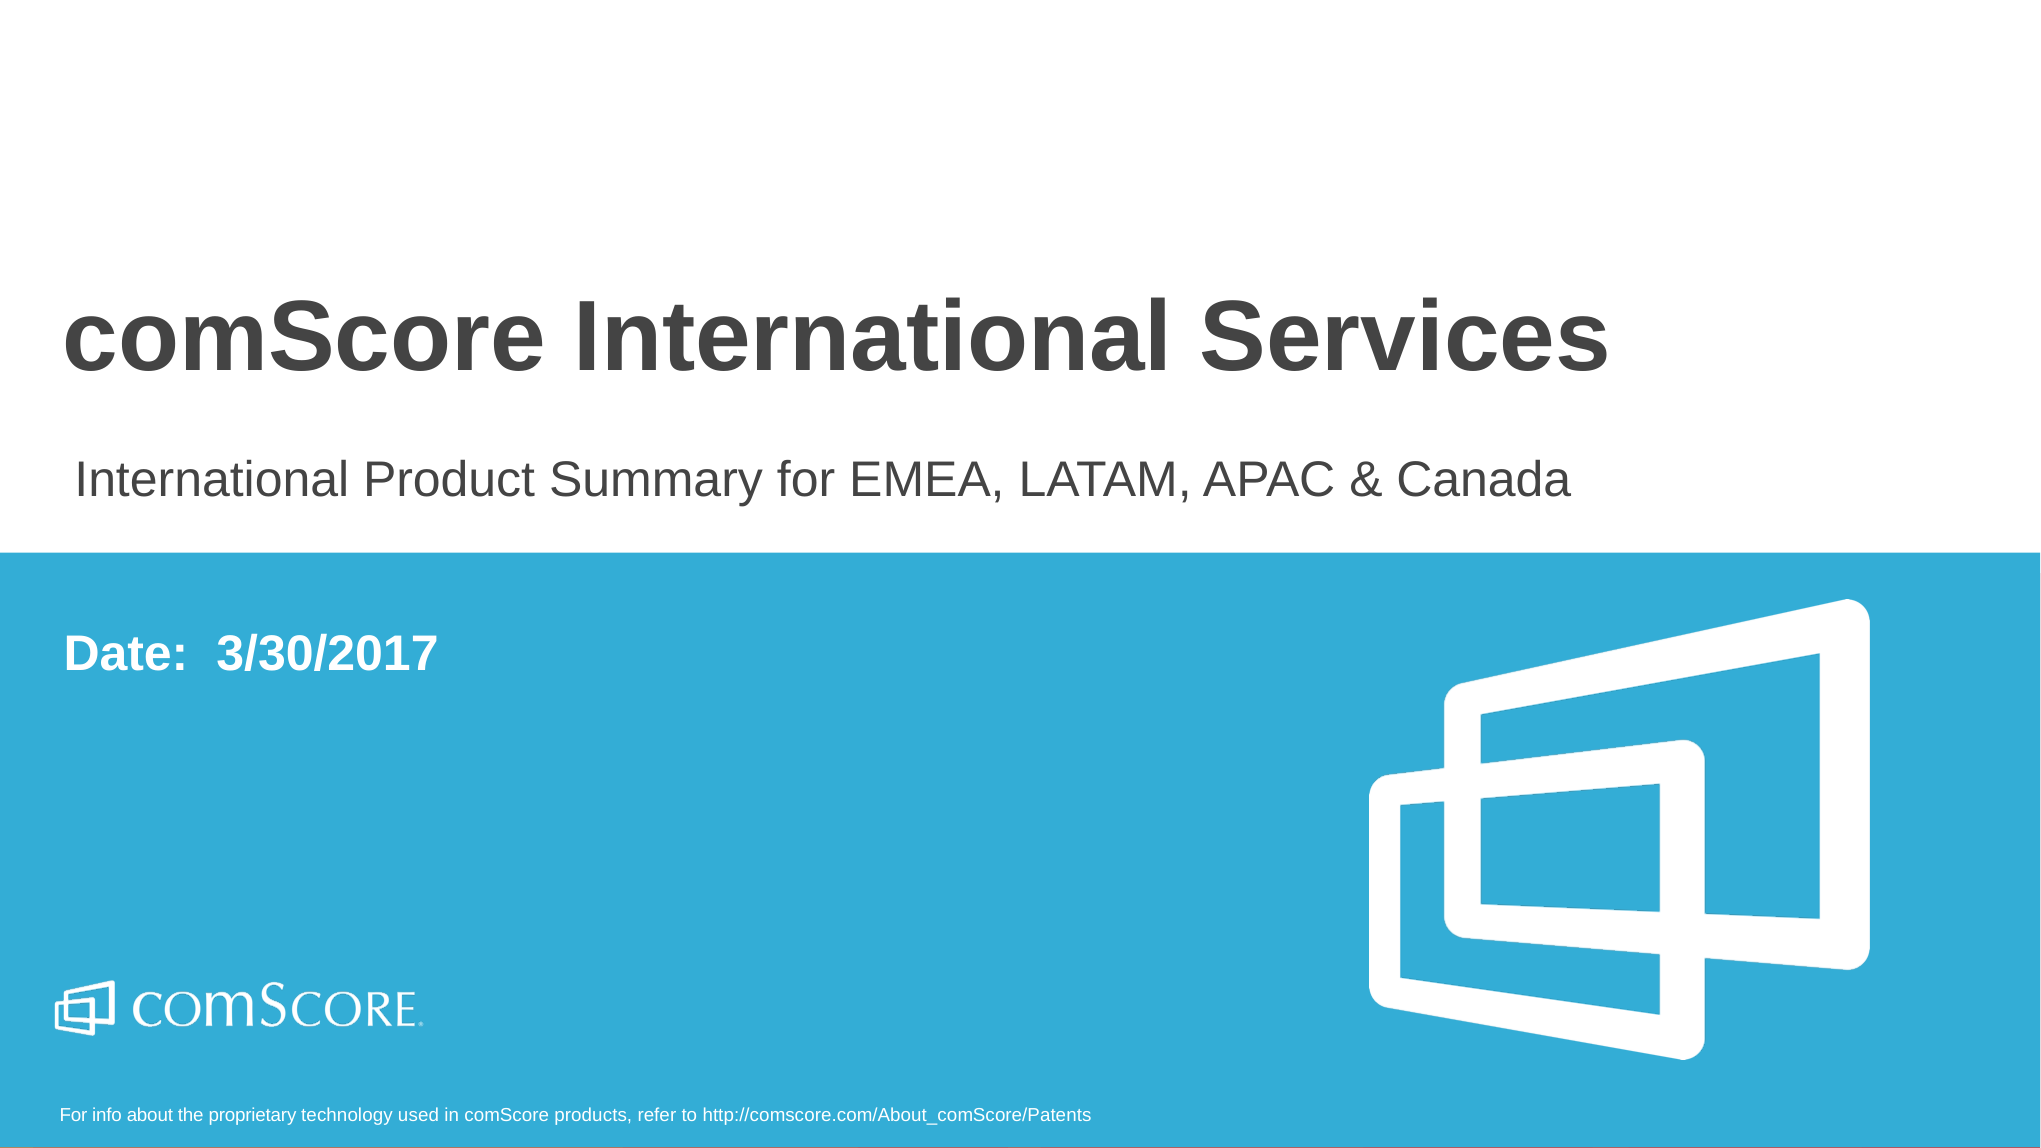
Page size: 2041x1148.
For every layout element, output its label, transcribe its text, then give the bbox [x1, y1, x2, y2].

text_box For info about the proprietary technology used in comScore products, refer to http://comscore.com/About_comScore/Patents [44, 1075, 2029, 1148]
text_box [0, 551, 2041, 1148]
title comScore International Services [44, 24, 1787, 400]
subtitle International Product Summary for EMEA, LATAM, APAC & Canada [56, 447, 1632, 598]
picture [45, 969, 434, 1046]
list Date: 3/30/2017 [45, 599, 1208, 900]
picture [1369, 599, 1870, 1061]
